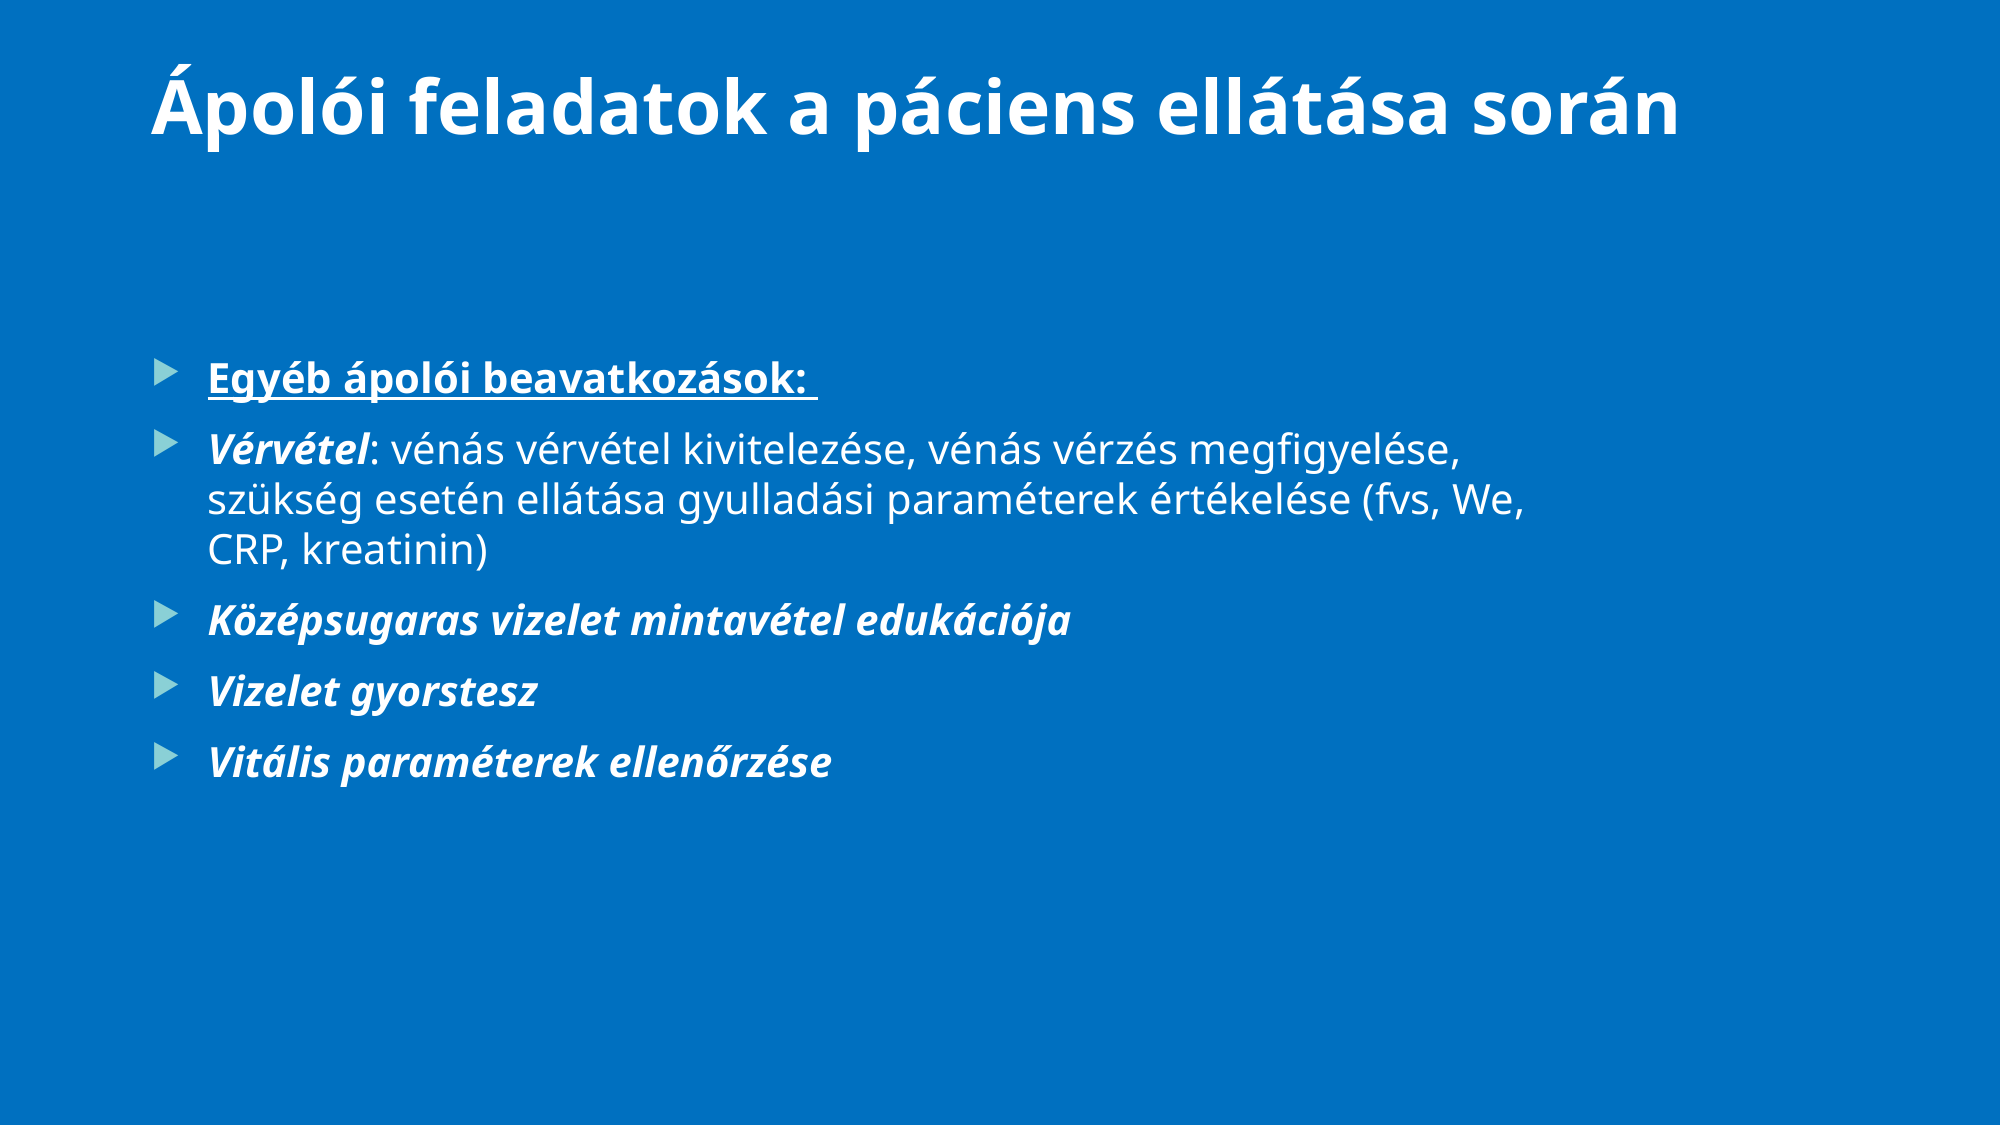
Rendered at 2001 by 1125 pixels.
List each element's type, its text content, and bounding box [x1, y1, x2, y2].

list Egyéb ápolói beavatkozások: Vérvétel: vénás vérvétel kivitelezése, vénás vérzés megfigyelése, szükség esetén ellátása gyulladási paraméterek értékelése (fvs, We, CRP, kreatinin) Középsugaras vizelet mintavétel edukációja Vizelet gyorstesz Vitális paraméterek ellenőrzése [136, 344, 1604, 1033]
title Ápolói feladatok a páciens ellátása során [136, 52, 2000, 315]
